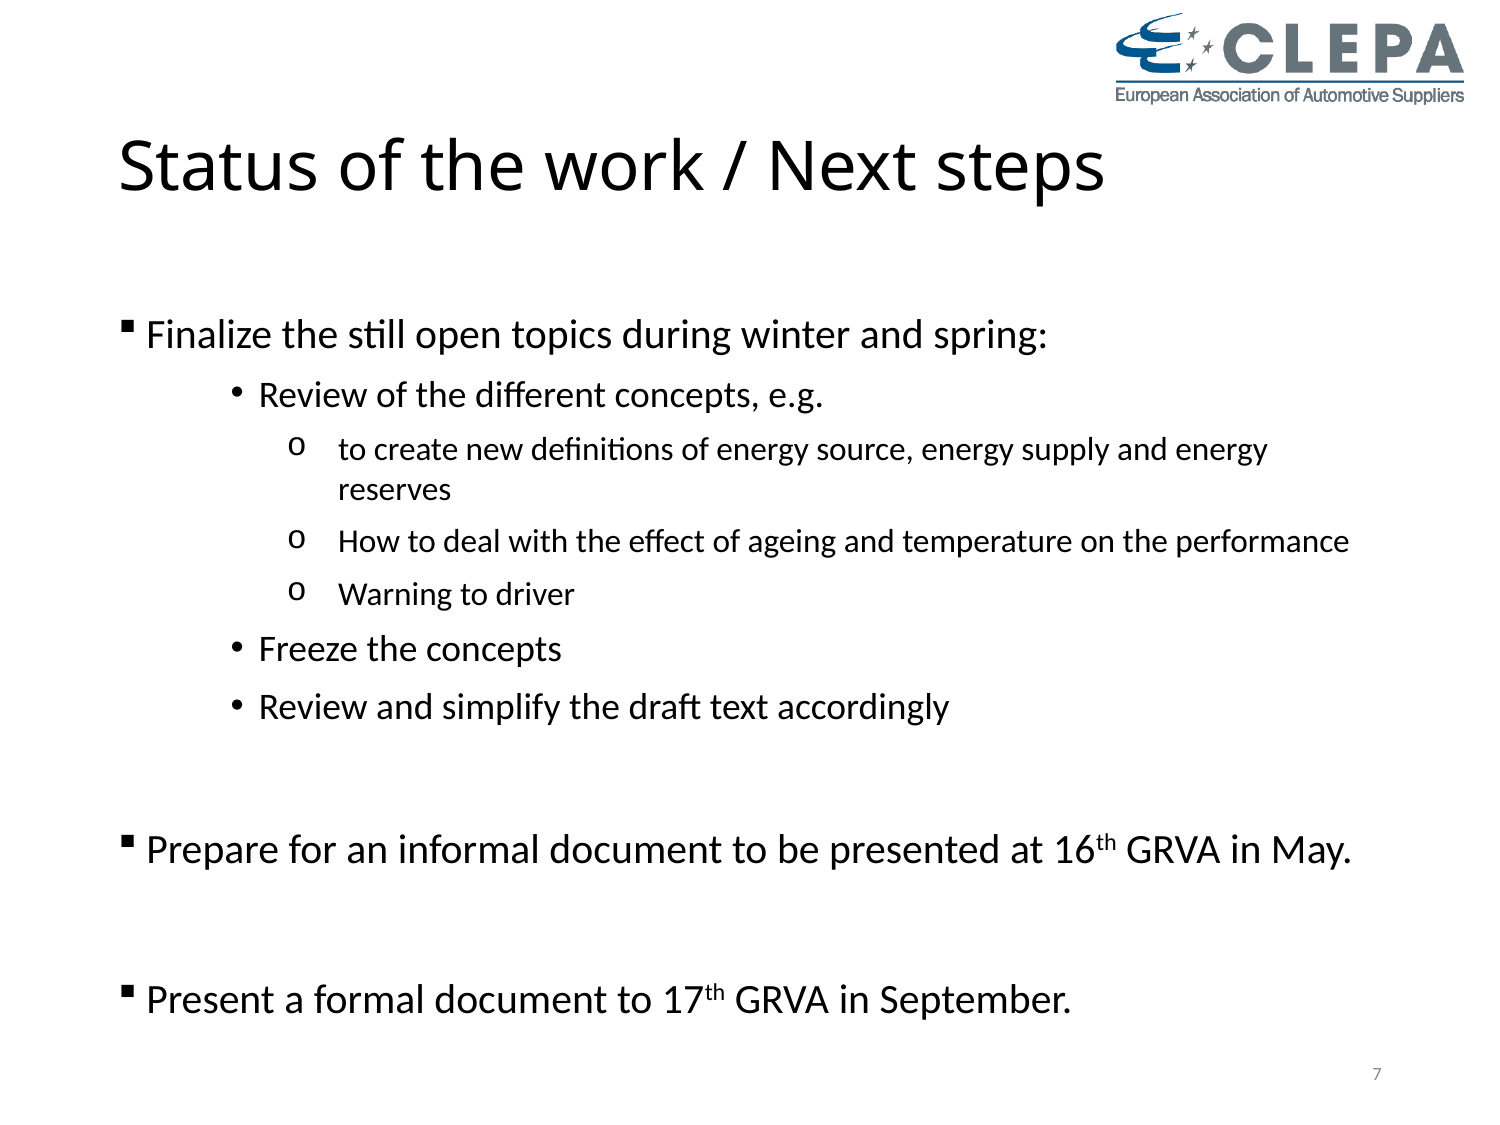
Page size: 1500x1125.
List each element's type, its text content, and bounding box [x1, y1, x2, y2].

picture [1116, 13, 1464, 105]
title Status of the work / Next steps [103, 59, 1397, 278]
list Finalize the still open topics during winter and spring: Review of the different concepts, e.g. to create new definitions of energy source, energy supply and energy reserves How to deal with the effect of ageing and temperature on the performance Warning to driver Freeze the concepts Review and simplify the draft text accordingly Prepare for an informal document to be presented at 16th GRVA in May. Present a formal document to 17th GRVA in September. [103, 299, 1397, 1014]
slide_number 7 [1059, 1042, 1397, 1103]
